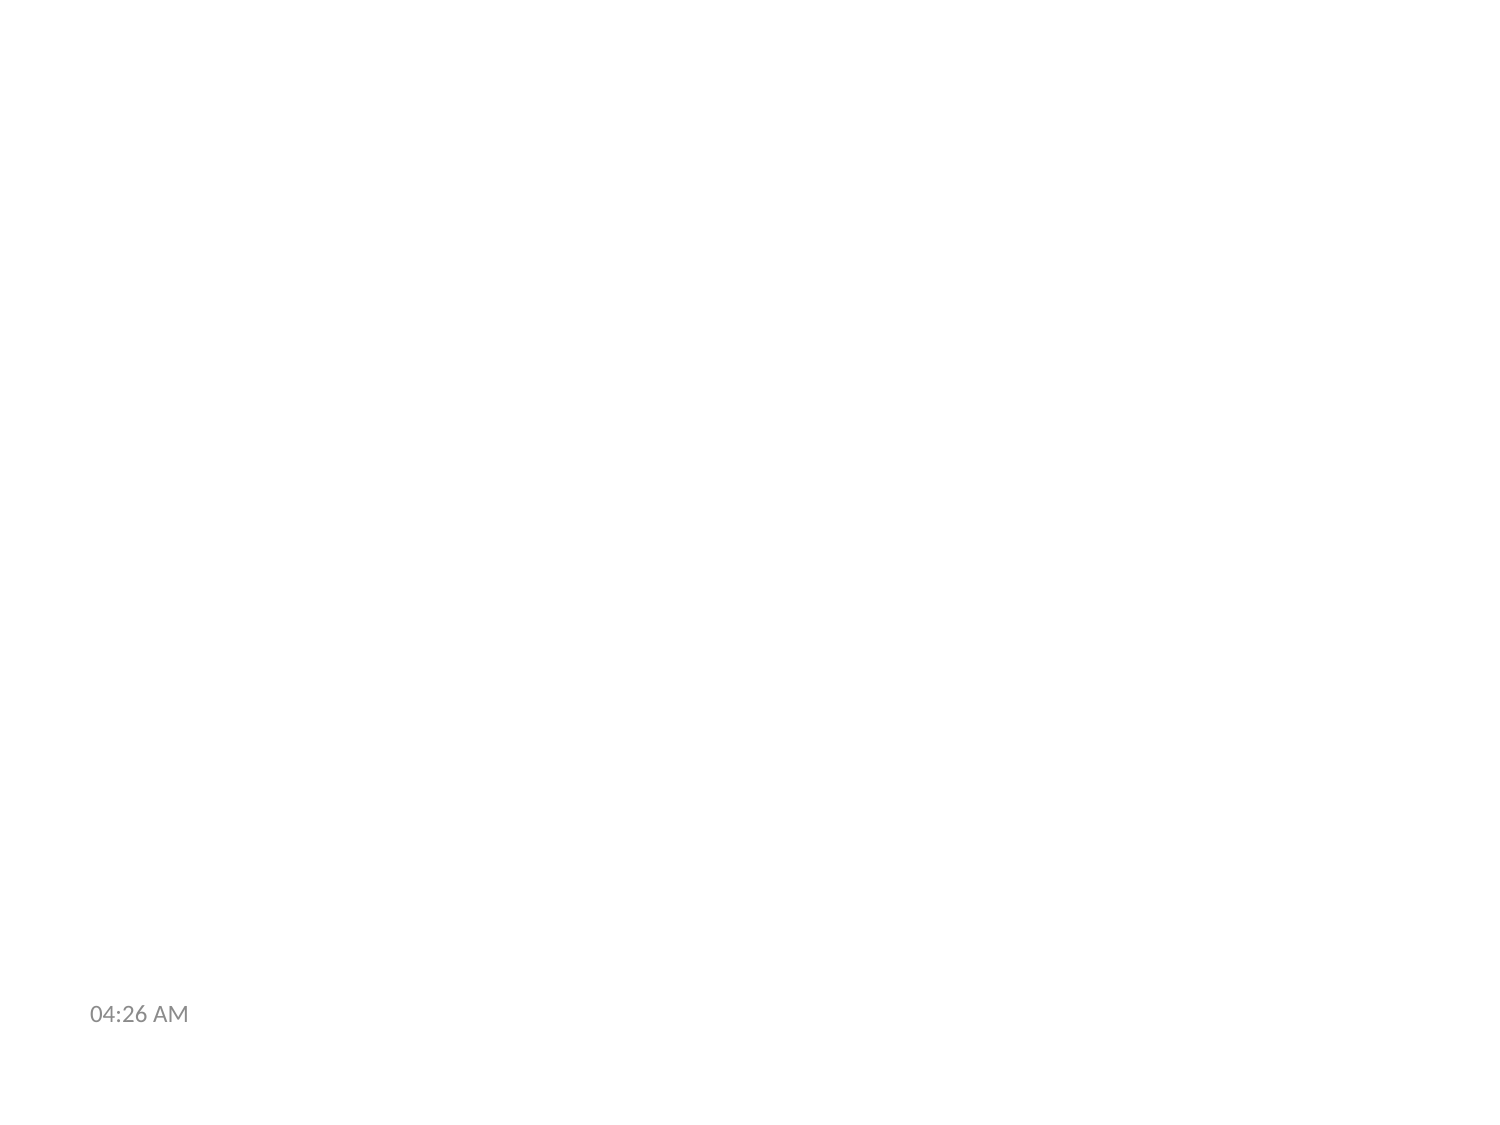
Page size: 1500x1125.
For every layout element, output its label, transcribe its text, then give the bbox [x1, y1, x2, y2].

text_box 3:35 PM [75, 982, 425, 1043]
